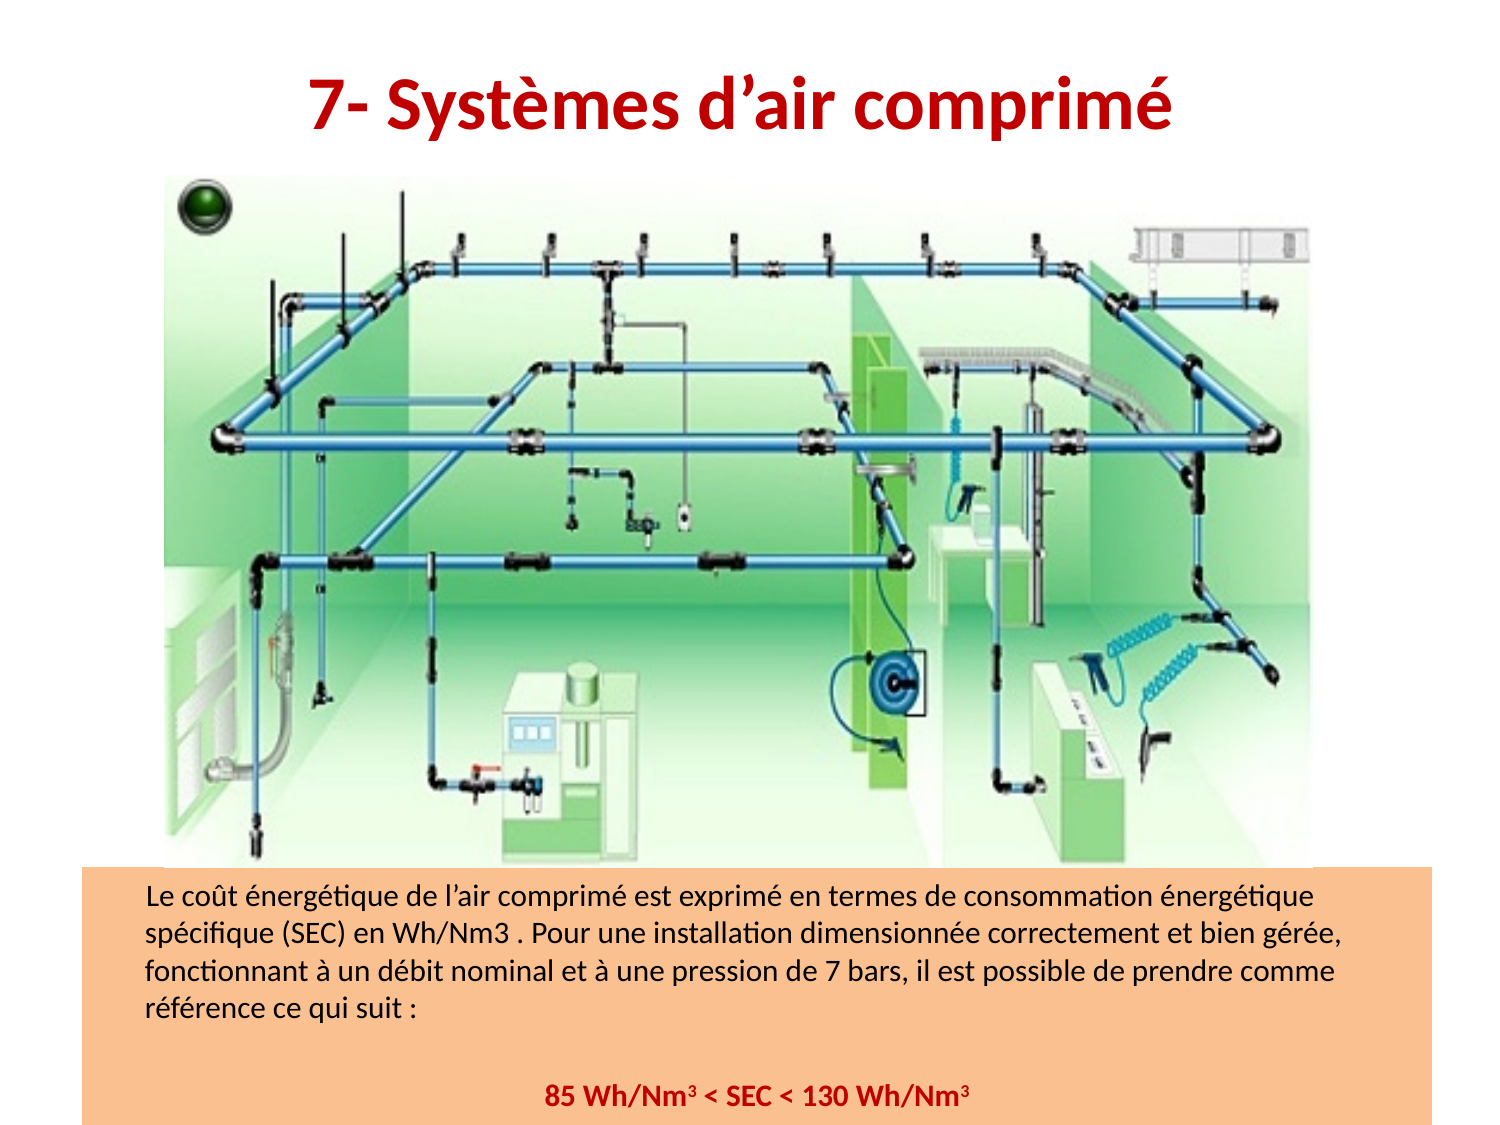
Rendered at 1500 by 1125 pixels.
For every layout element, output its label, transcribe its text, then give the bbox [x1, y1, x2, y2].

list Le coût énergétique de l’air comprimé est exprimé en termes de consommation énergétique spécifique (SEC) en Wh/Nm3 . Pour une installation dimensionnée correctement et bien gérée, fonctionnant à un débit nominal et à une pression de 7 bars, il est possible de prendre comme référence ce qui suit : 85 Wh/Nm3 < SEC < 130 Wh/Nm3 [82, 867, 1432, 1125]
picture [163, 175, 1313, 868]
title 7- Systèmes d’air comprimé [75, 45, 1425, 153]
